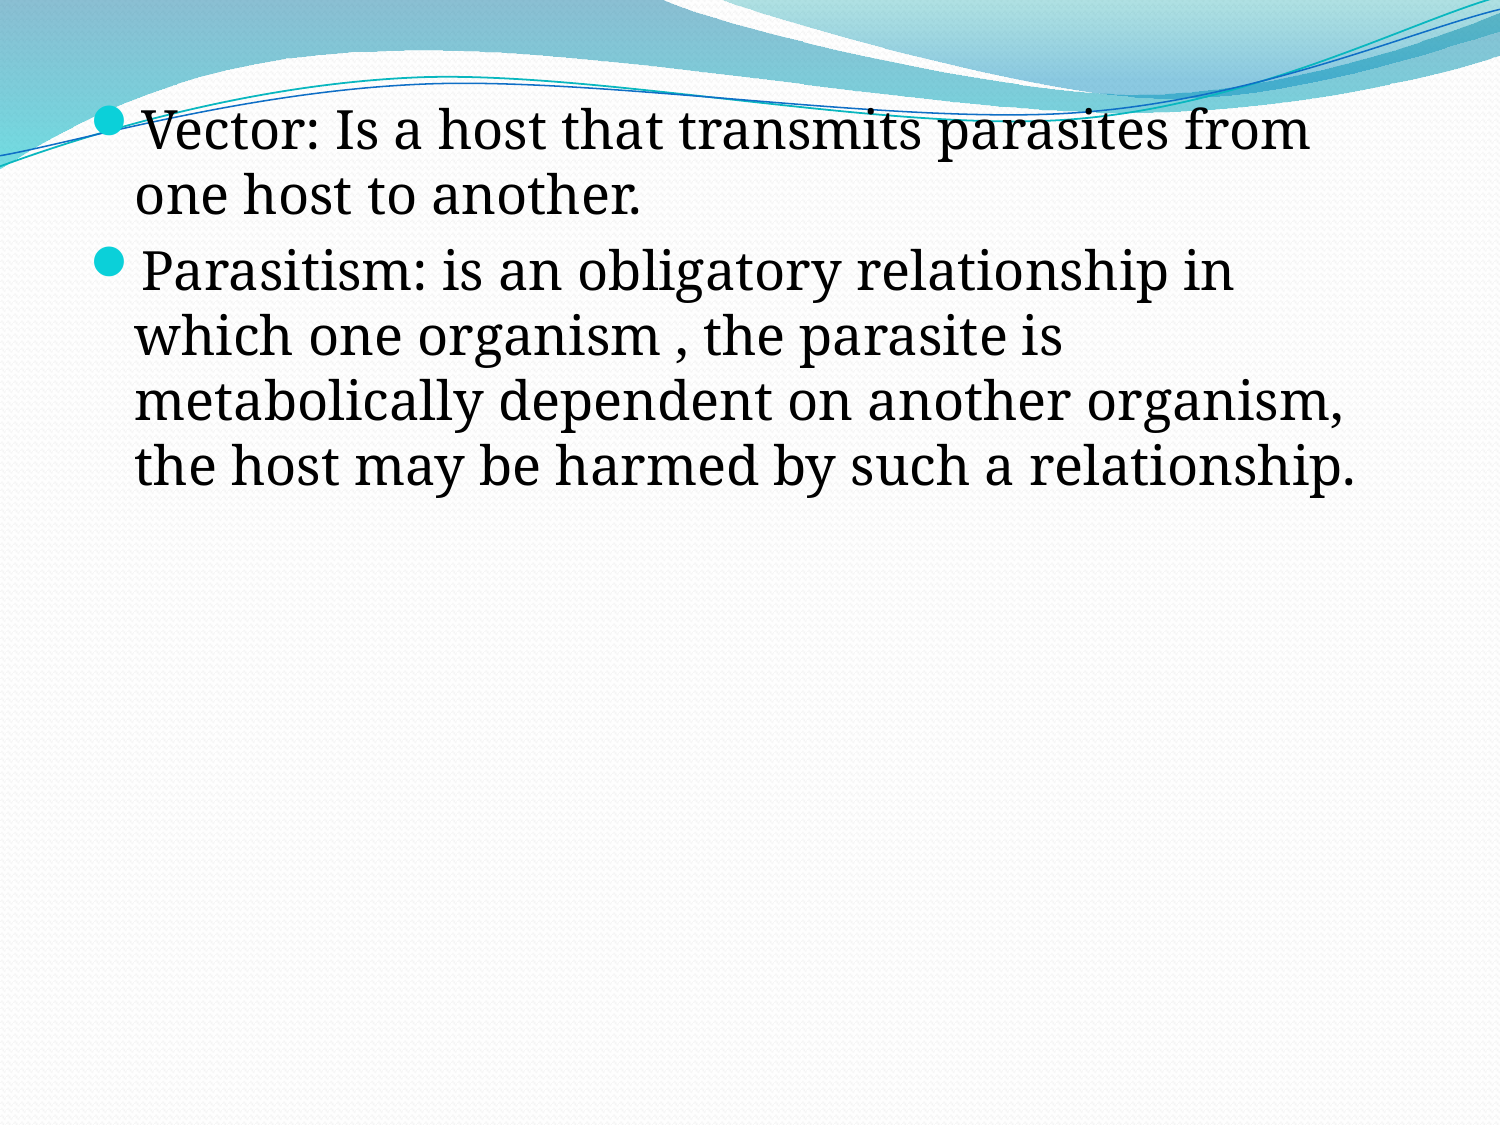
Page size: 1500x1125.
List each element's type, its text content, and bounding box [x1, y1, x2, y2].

list Vector: Is a host that transmits parasites from one host to another. Parasitism: is an obligatory relationship in which one organism , the parasite is metabolically dependent on another organism, the host may be harmed by such a relationship. [75, 87, 1425, 1005]
